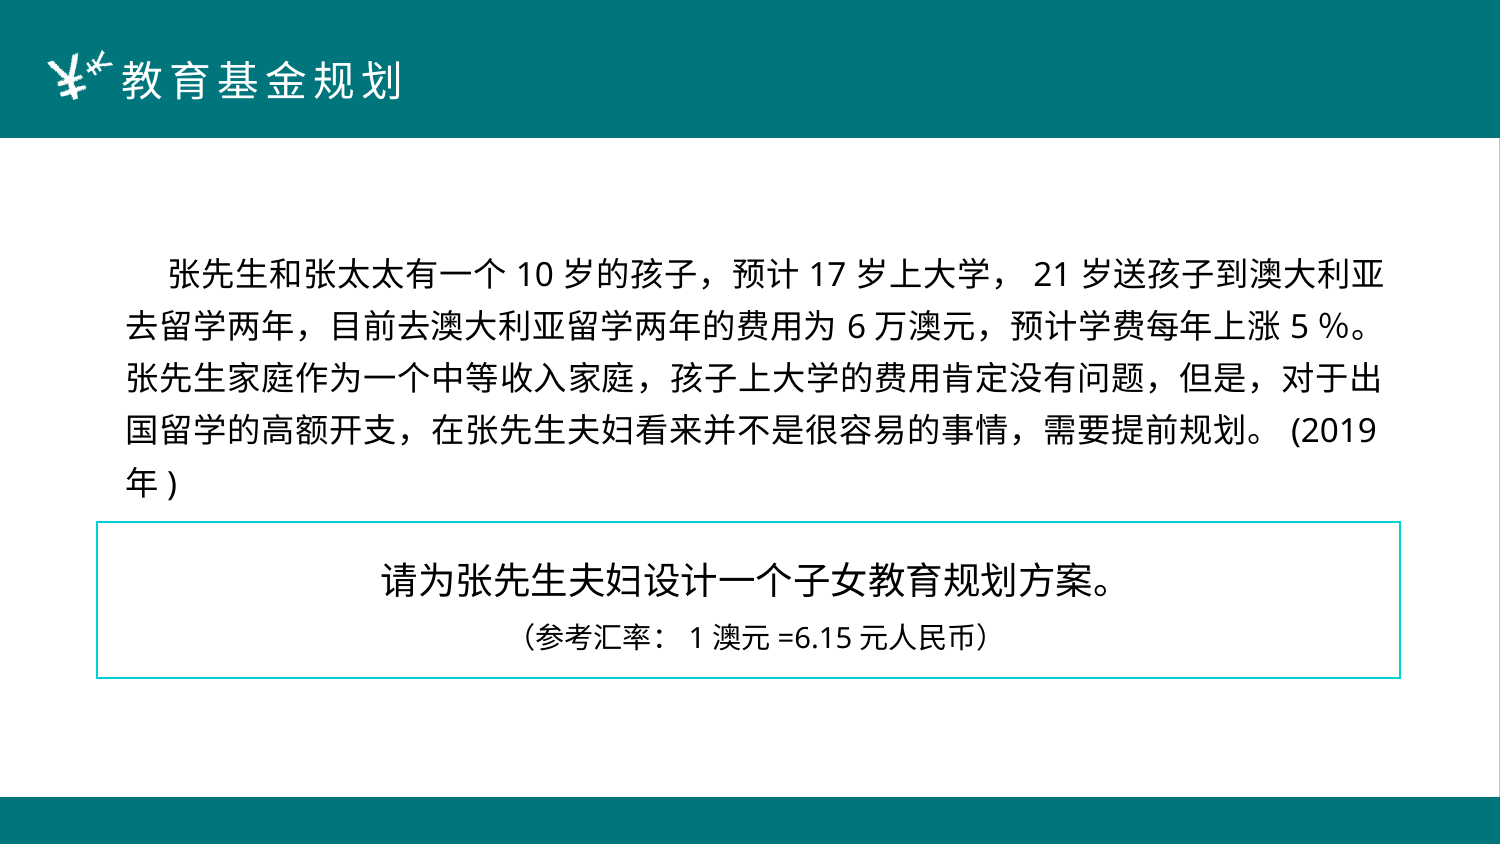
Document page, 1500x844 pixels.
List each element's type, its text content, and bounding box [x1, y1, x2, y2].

text_box 张先生和张太太有一个10岁的孩子，预计17岁上大学，21岁送孩子到澳大利亚去留学两年，目前去澳大利亚留学两年的费用为6万澳元，预计学费每年上涨5％。张先生家庭作为一个中等收入家庭，孩子上大学的费用肯定没有问题，但是，对于出国留学的高额开支，在张先生夫妇看来并不是很容易的事情，需要提前规划。(2019年) [111, 233, 1400, 509]
text_box 请为张先生夫妇设计一个子女教育规划方案。 （参考汇率：1澳元=6.15元人民币） [360, 542, 1152, 662]
text_box [96, 521, 1401, 679]
